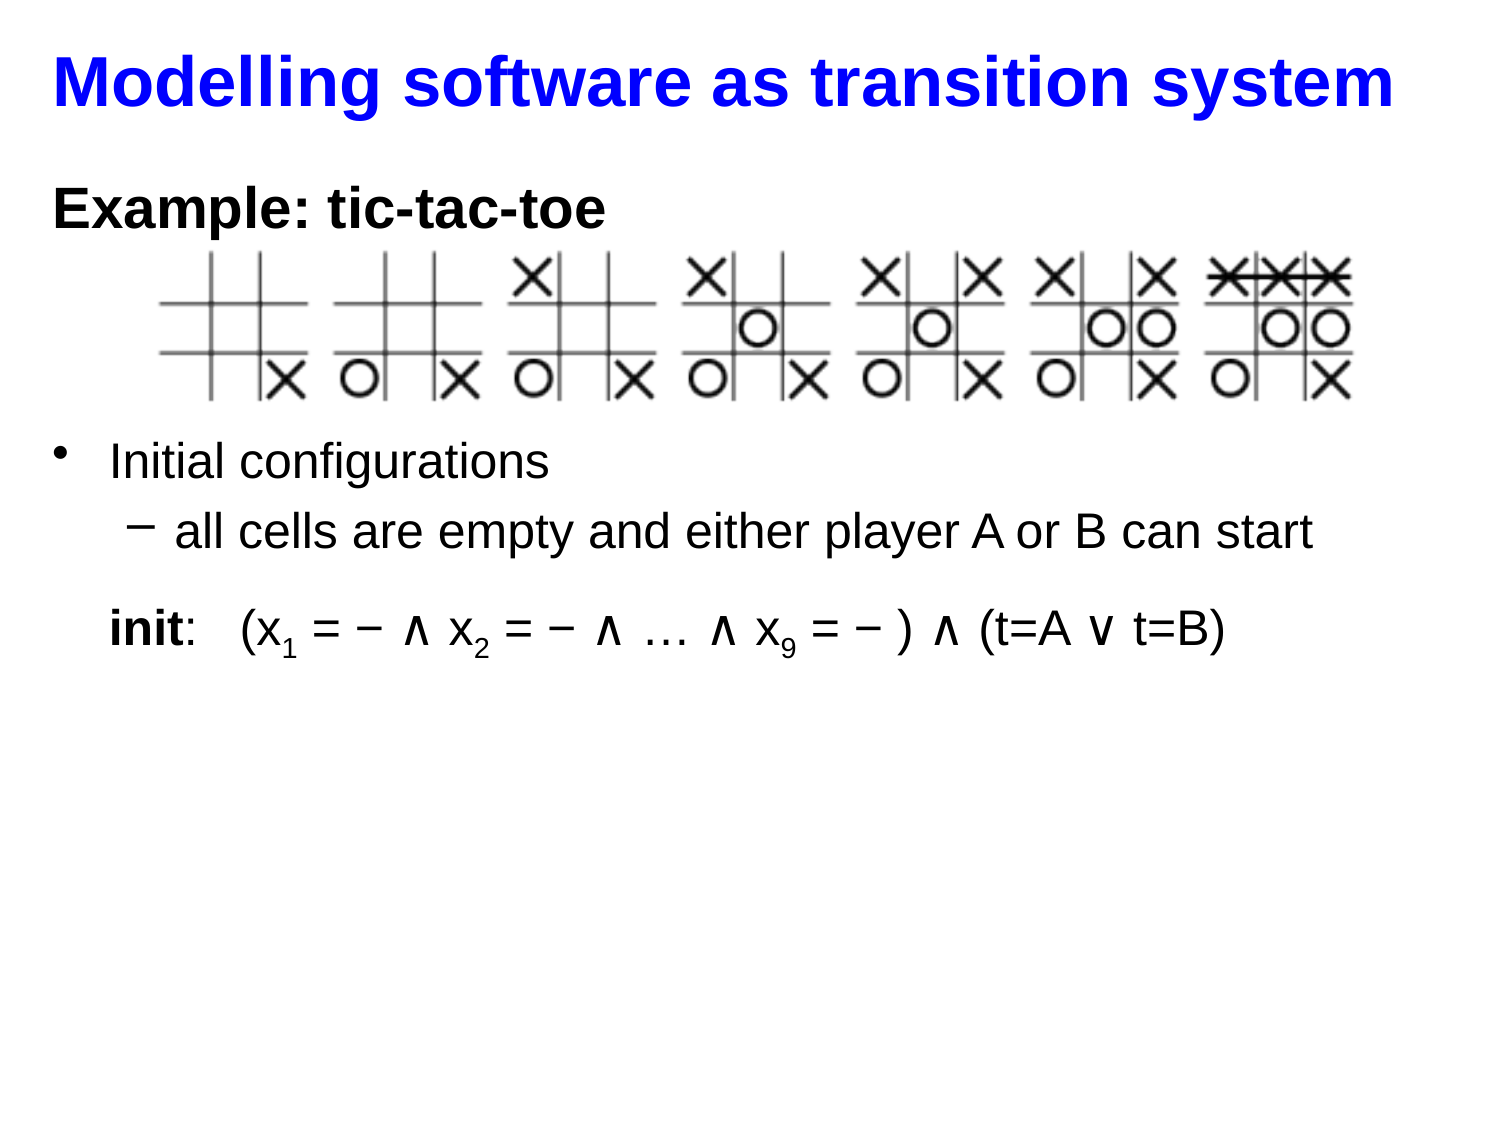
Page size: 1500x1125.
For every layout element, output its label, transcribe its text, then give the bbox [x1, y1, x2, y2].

picture [137, 224, 1376, 432]
list Example: tic-tac-toe Initial configurations all cells are empty and either player A or B can start init: (x1 = − ∧ x2 = − ∧ … ∧ x9 = − ) ∧ (t=A ∨ t=B) [37, 162, 1476, 1051]
title Modelling software as transition system [37, 19, 1451, 138]
